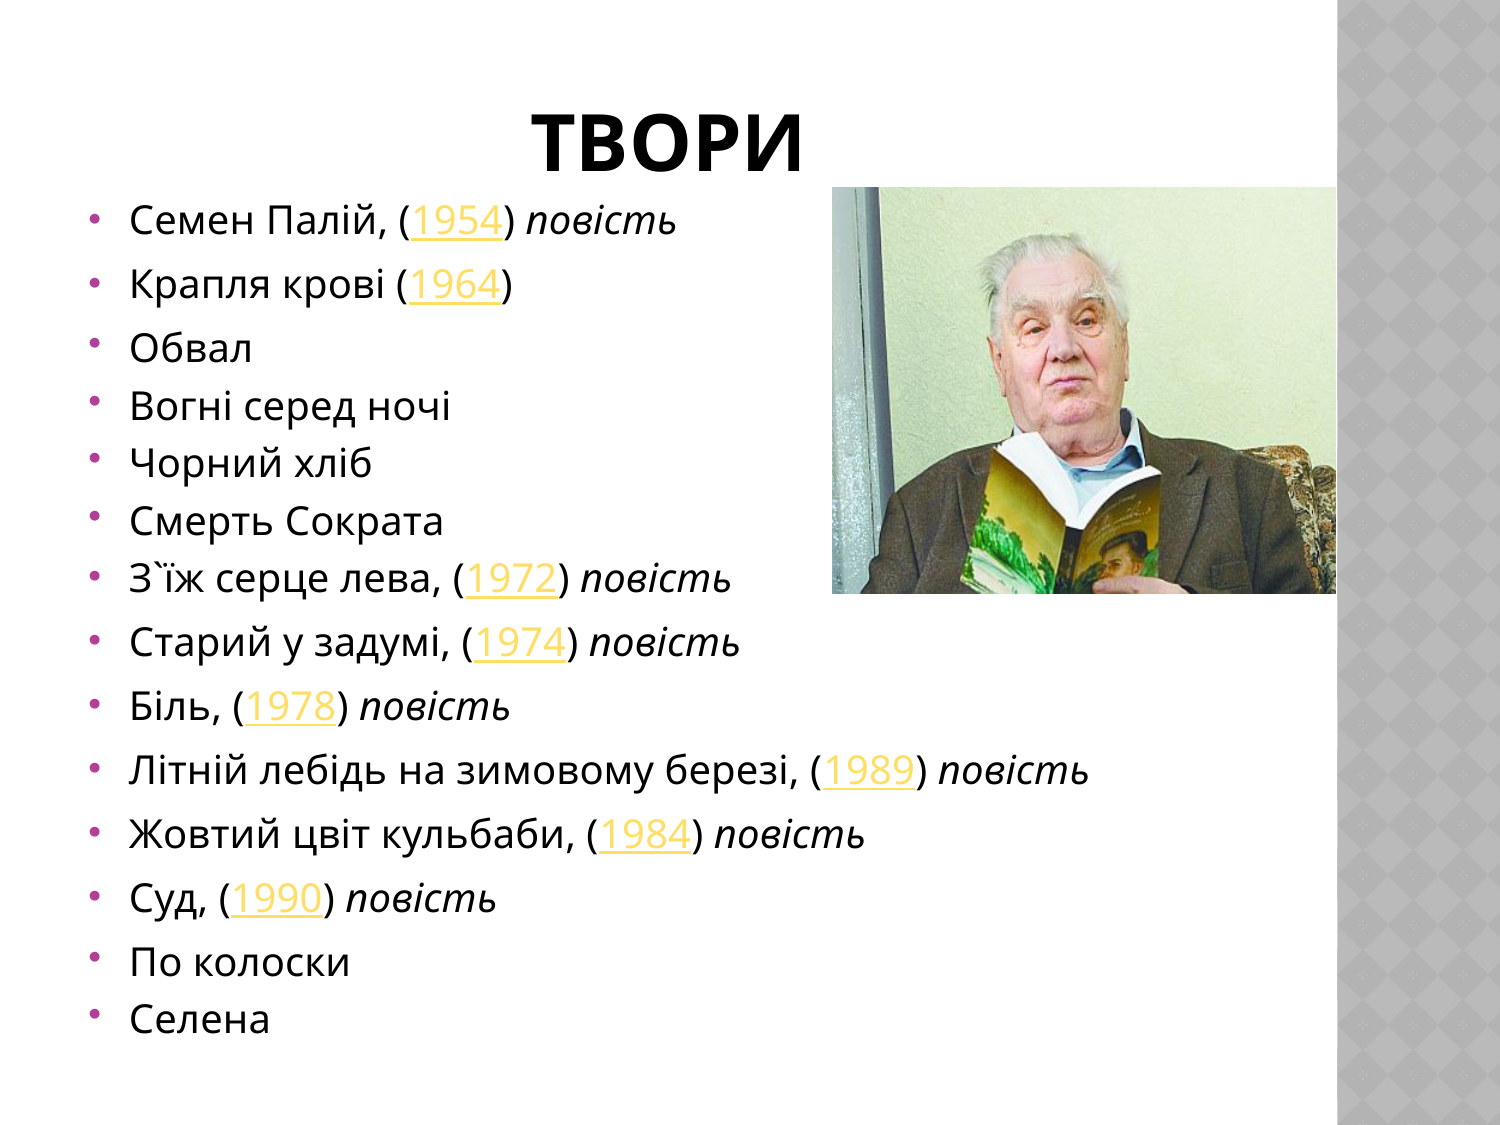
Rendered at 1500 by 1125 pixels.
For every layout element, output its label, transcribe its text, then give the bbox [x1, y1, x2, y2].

picture [831, 187, 1337, 594]
title Твори [75, 52, 1263, 187]
list Семен Палій, (1954) повість Крапля крові (1964) Обвал Вогні серед ночі Чорний хліб Смерть Сократа З`їж серце лева, (1972) повість Старий у задумі, (1974) повість Біль, (1978) повість Літній лебідь на зимовому березі, (1989) повість Жовтий цвіт кульбаби, (1984) повість Суд, (1990) повість По колоски Селена [75, 187, 1263, 1059]
